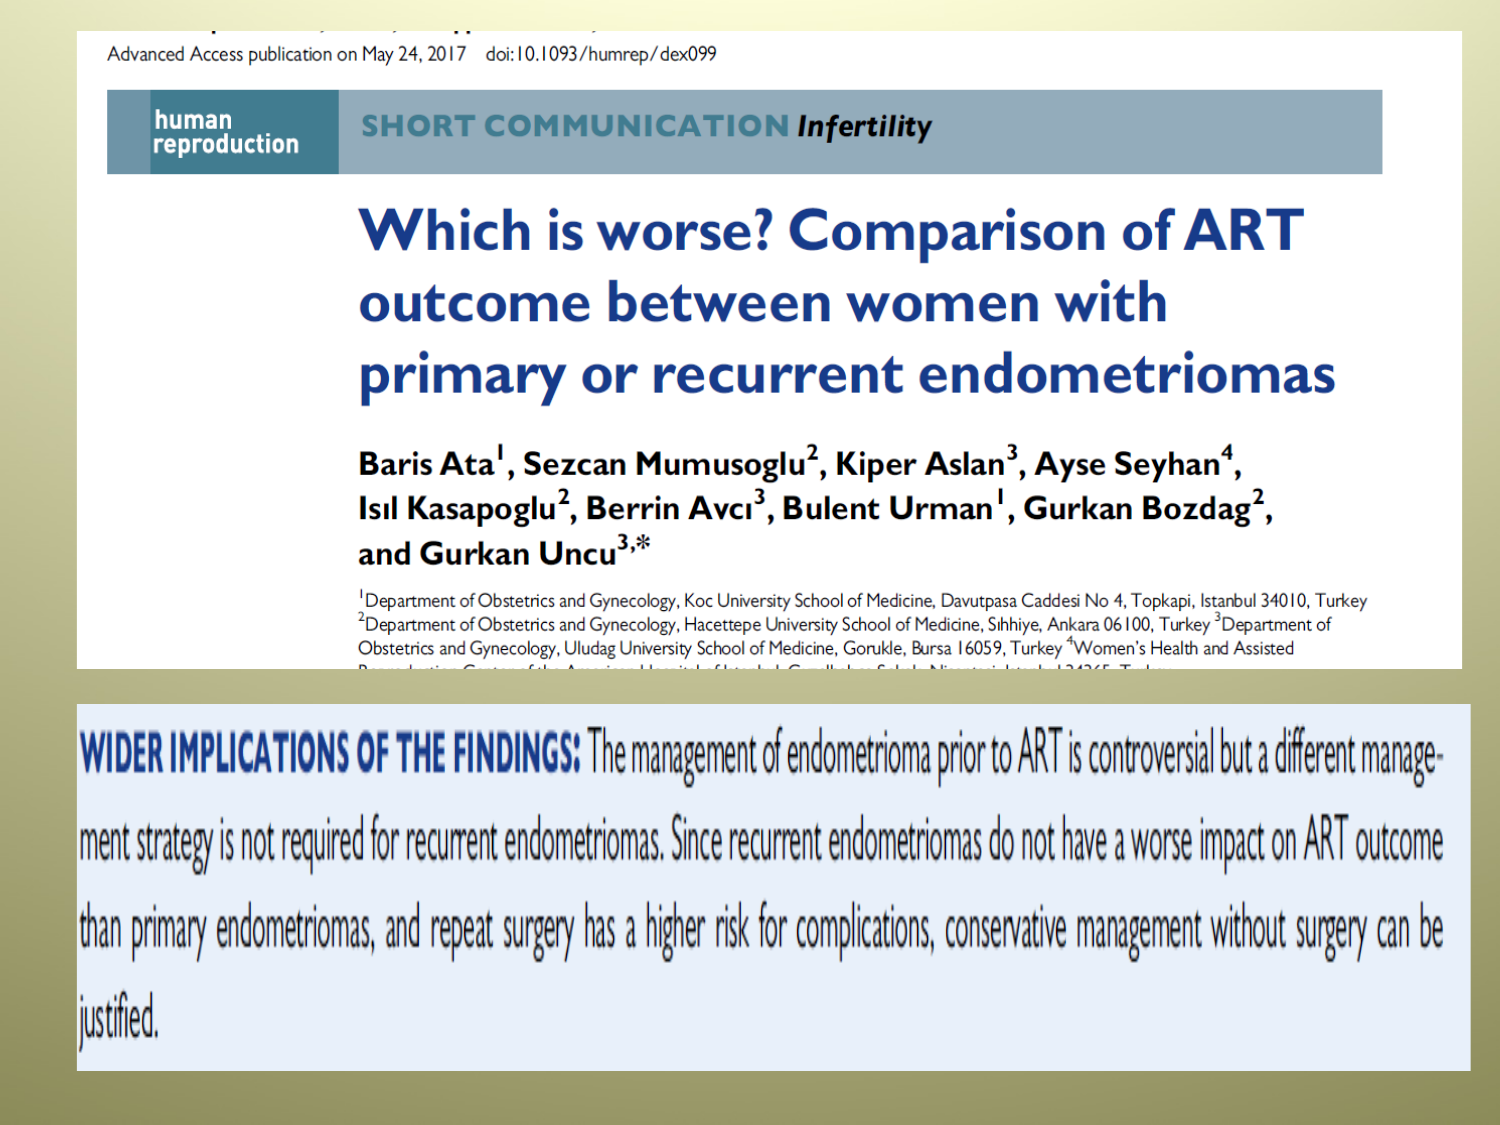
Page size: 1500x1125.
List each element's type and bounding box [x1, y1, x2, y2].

picture [0, 0, 1500, 1125]
list [76, 30, 1463, 669]
